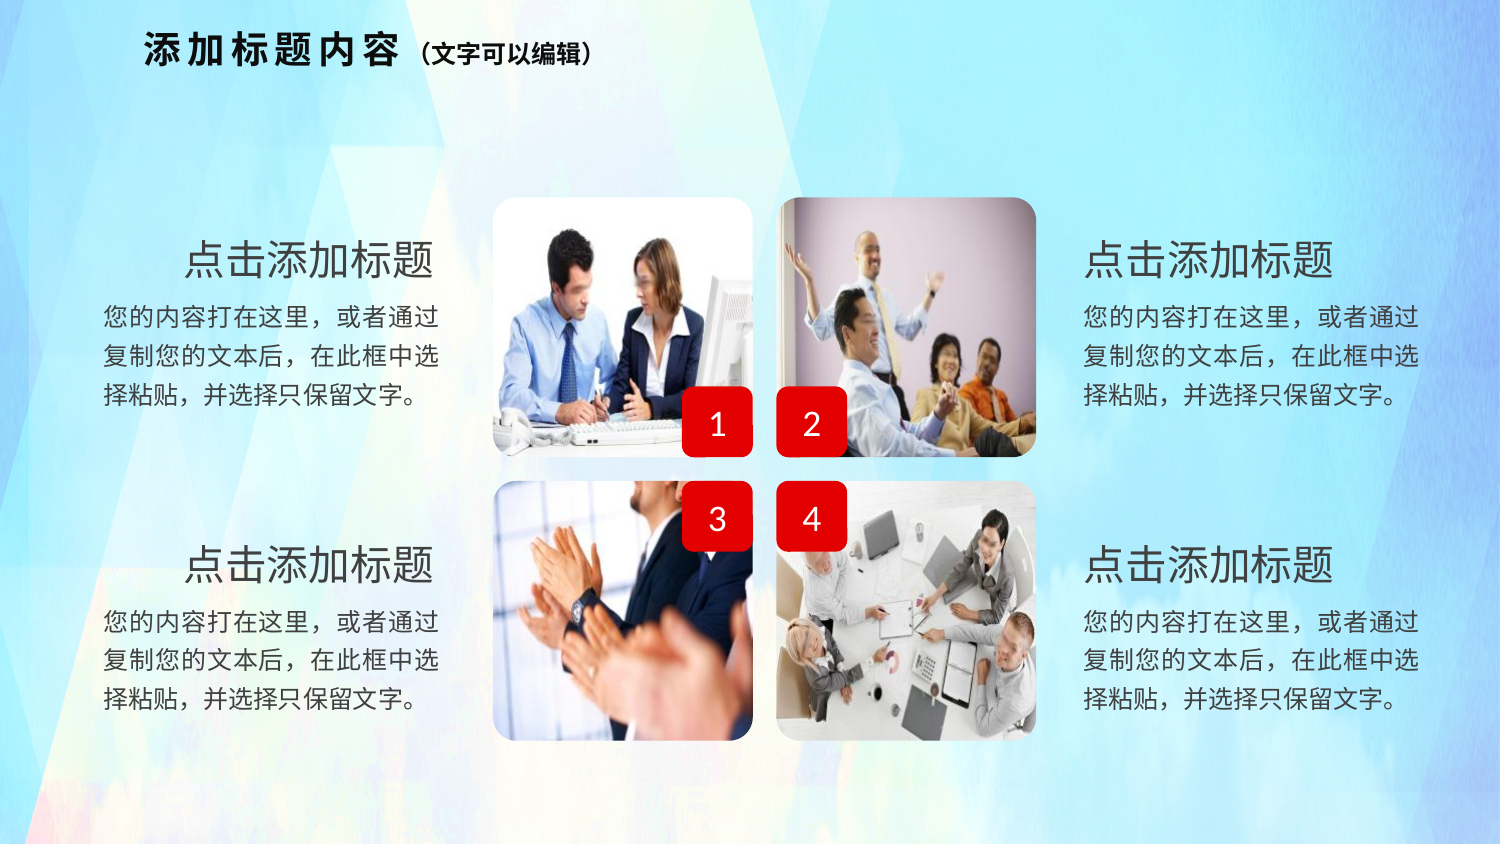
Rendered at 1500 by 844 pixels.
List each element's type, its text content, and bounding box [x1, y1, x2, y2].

text_box 4 [776, 480, 848, 552]
text_box 1 [681, 386, 753, 458]
text_box 2 [776, 386, 848, 458]
text_box 点击添加标题 [1068, 513, 1360, 589]
text_box 3 [681, 480, 753, 552]
text_box [776, 480, 1037, 741]
text_box [492, 480, 753, 741]
text_box 您的内容打在这里，或者通过复制您的文本后，在此框中选择粘贴，并选择只保留文字。 [1068, 589, 1436, 722]
text_box 添加标题内容（文字可以编辑） [132, 20, 618, 77]
text_box 点击添加标题 [168, 209, 460, 285]
text_box 您的内容打在这里，或者通过复制您的文本后，在此框中选择粘贴，并选择只保留文字。 [88, 589, 455, 722]
text_box [492, 197, 753, 458]
text_box 您的内容打在这里，或者通过复制您的文本后，在此框中选择粘贴，并选择只保留文字。 [1068, 285, 1436, 417]
text_box 您的内容打在这里，或者通过复制您的文本后，在此框中选择粘贴，并选择只保留文字。 [88, 285, 455, 417]
text_box 点击添加标题 [168, 513, 460, 589]
text_box [776, 197, 1037, 458]
picture [0, 0, 1500, 844]
text_box 点击添加标题 [1068, 209, 1360, 285]
